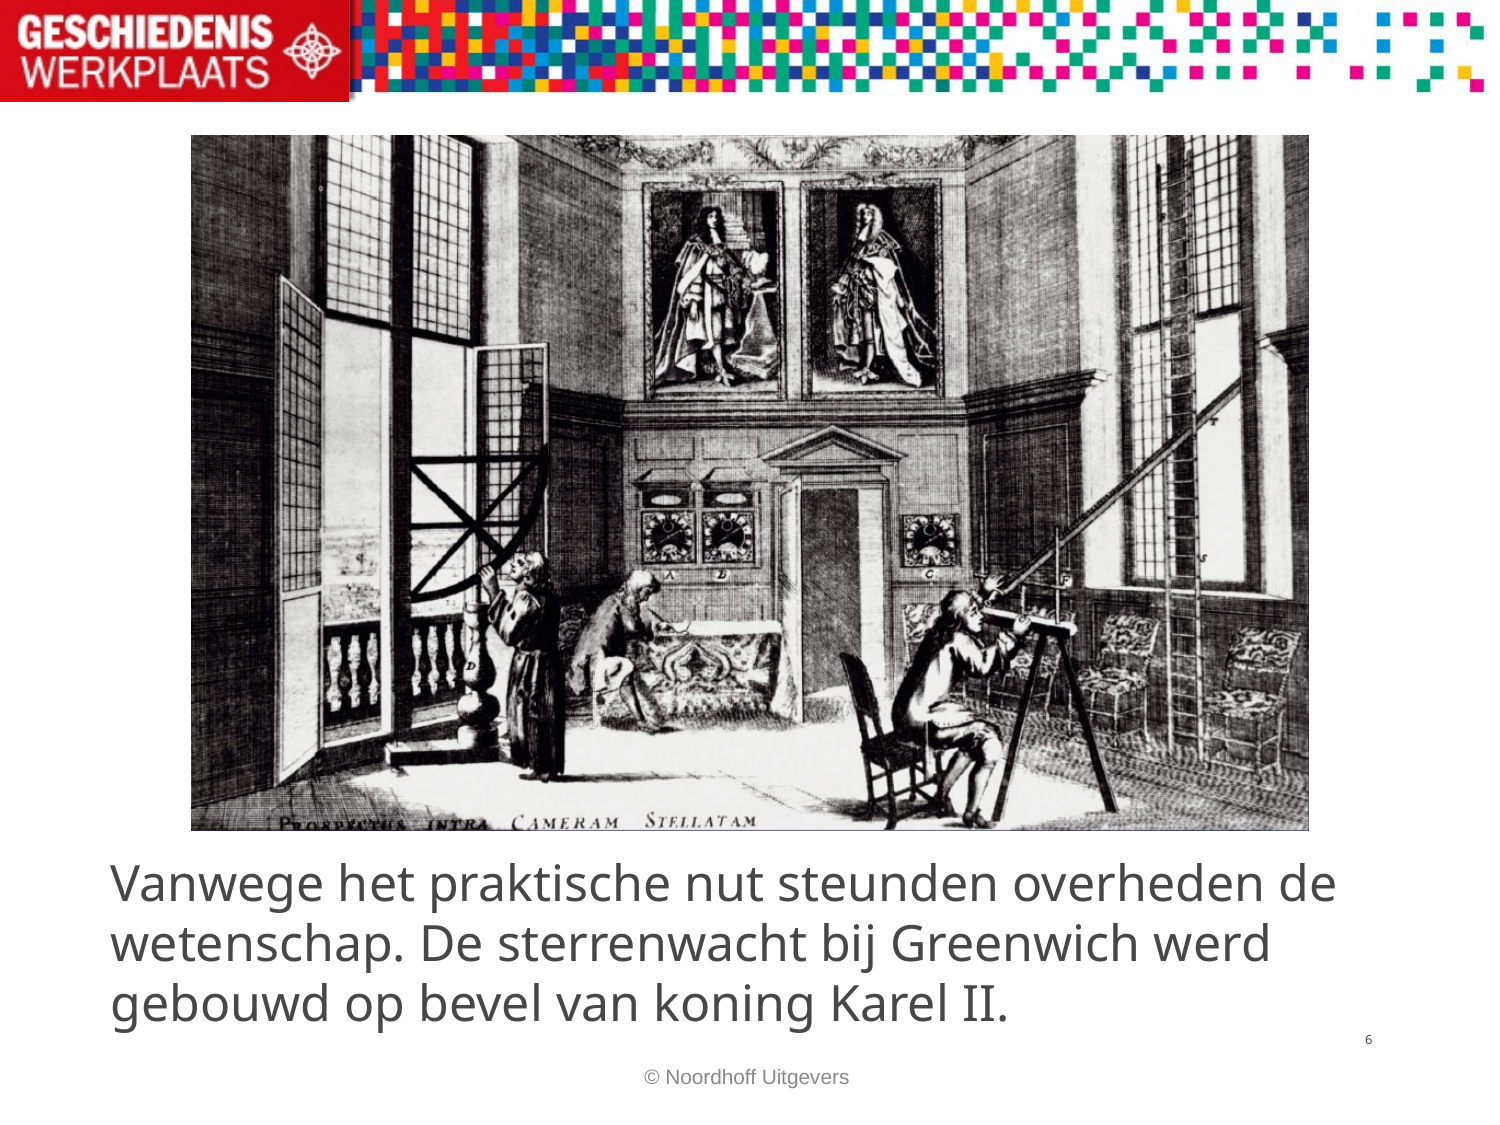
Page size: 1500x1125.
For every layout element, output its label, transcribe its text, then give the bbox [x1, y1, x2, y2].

text_box © Noordhoff Uitgevers [512, 1045, 988, 1106]
text_box Vanwege het praktische nut steunden overheden de wetenschap. De sterrenwacht bij Greenwich werd gebouwd op bevel van koning Karel II. [110, 844, 1390, 1000]
slide_number 6 [1325, 1025, 1388, 1063]
picture [0, 0, 1500, 1125]
list [135, 314, 1433, 1000]
